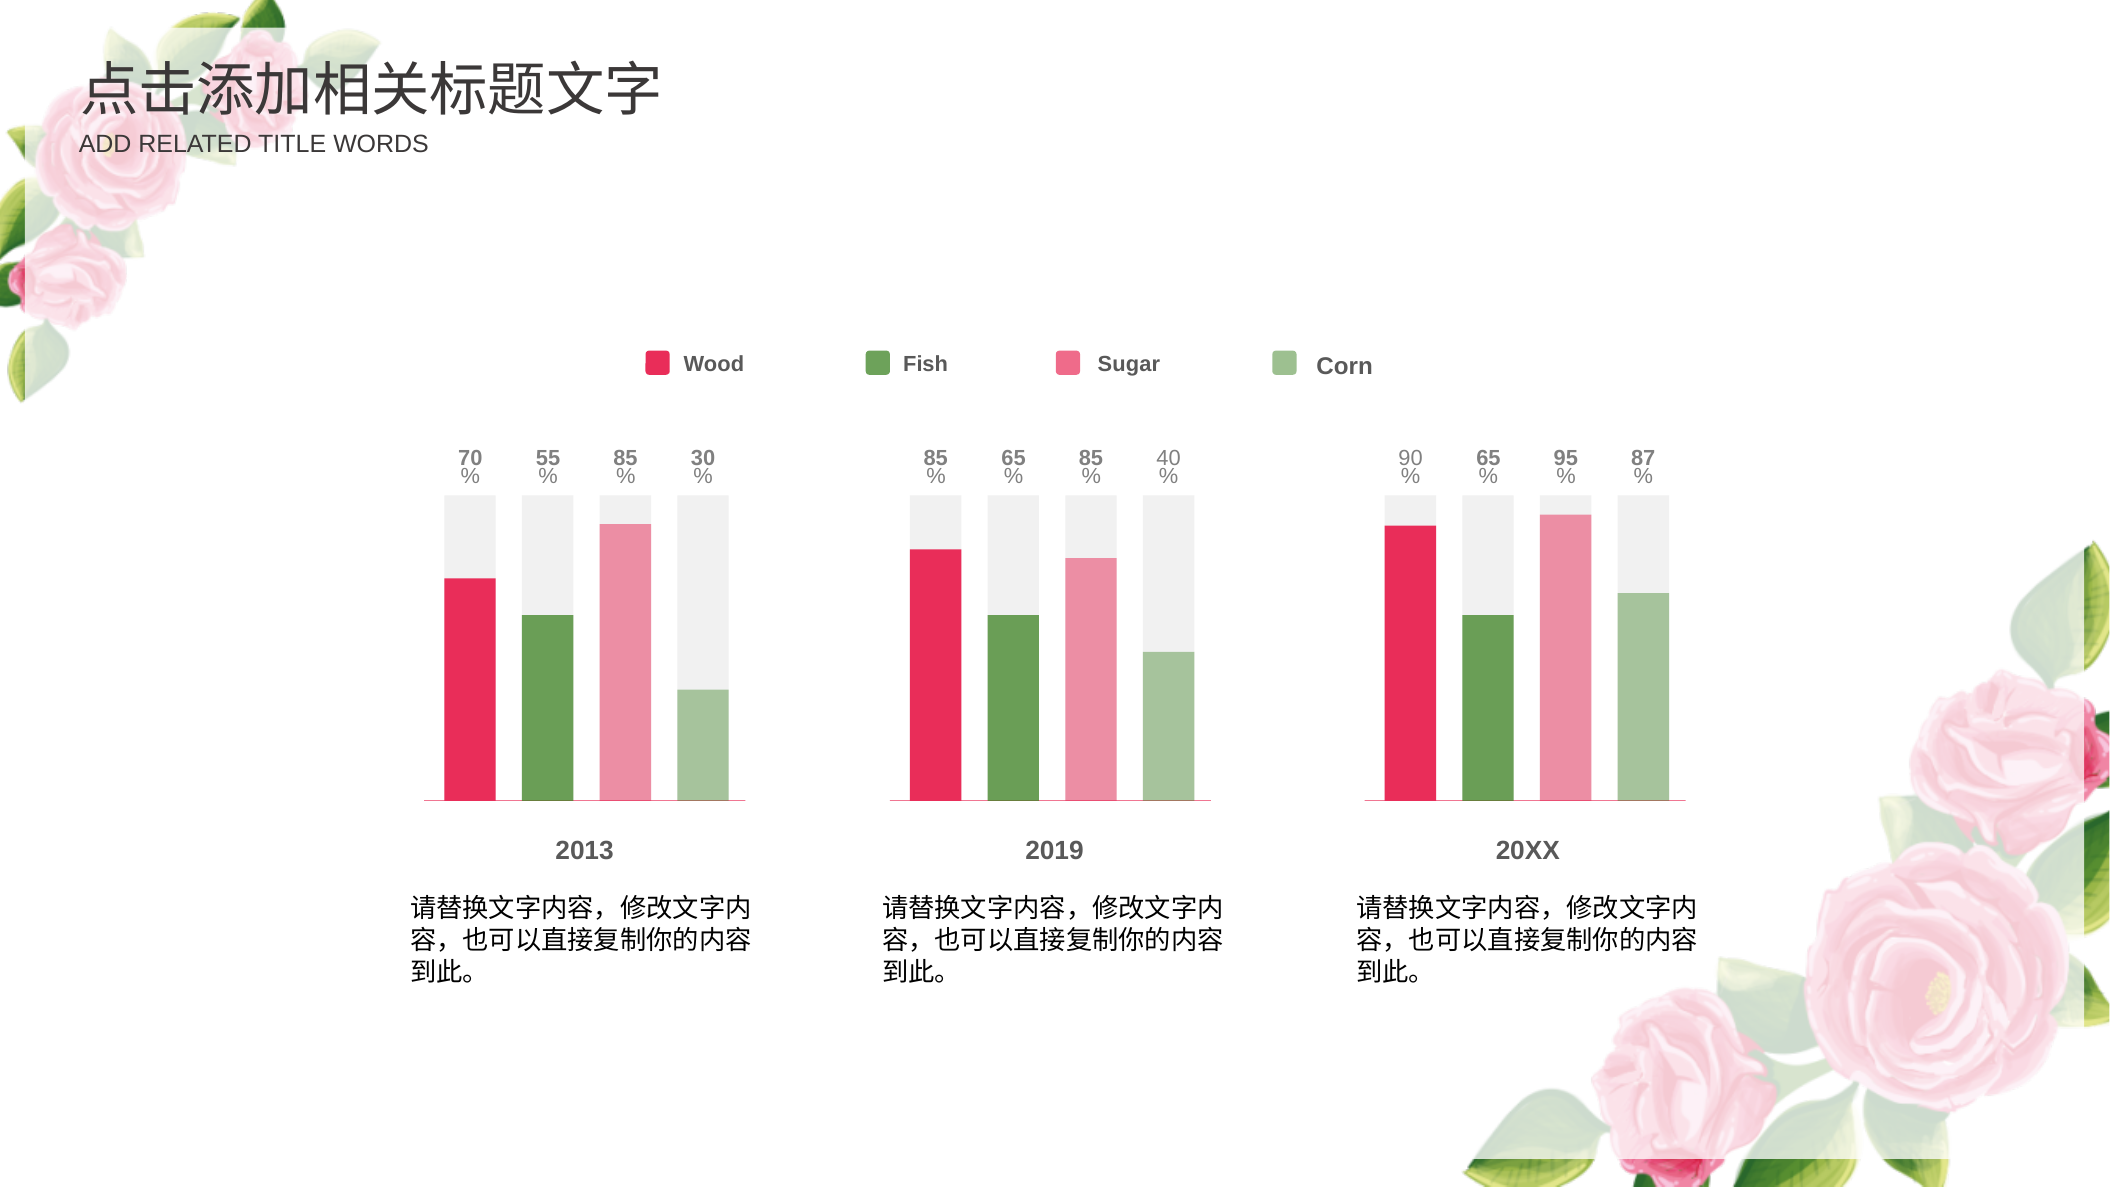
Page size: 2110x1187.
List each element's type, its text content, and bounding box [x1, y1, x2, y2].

text_box 请替换文字内容，修改文字内容，也可以直接复制你的内容到此。 [1341, 884, 1721, 994]
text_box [645, 349, 1470, 380]
text_box 20XX [1476, 826, 1580, 872]
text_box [444, 524, 729, 801]
text_box 2019 [1002, 826, 1107, 872]
text_box ADD RELATED TITLE WORDS [62, 119, 446, 166]
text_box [438, 443, 735, 496]
text_box 请替换文字内容，修改文字内容，也可以直接复制你的内容到此。 [867, 884, 1246, 994]
picture [0, 0, 2110, 1187]
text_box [889, 495, 1211, 801]
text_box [904, 443, 1201, 496]
text_box 2013 [532, 826, 636, 872]
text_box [1364, 495, 1686, 801]
text_box 请替换文字内容，修改文字内容，也可以直接复制你的内容到此。 [395, 884, 774, 994]
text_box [909, 549, 1195, 801]
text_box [1384, 514, 1670, 801]
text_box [1379, 443, 1675, 496]
text_box 点击添加相关标题文字 [64, 43, 679, 130]
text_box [424, 495, 746, 801]
